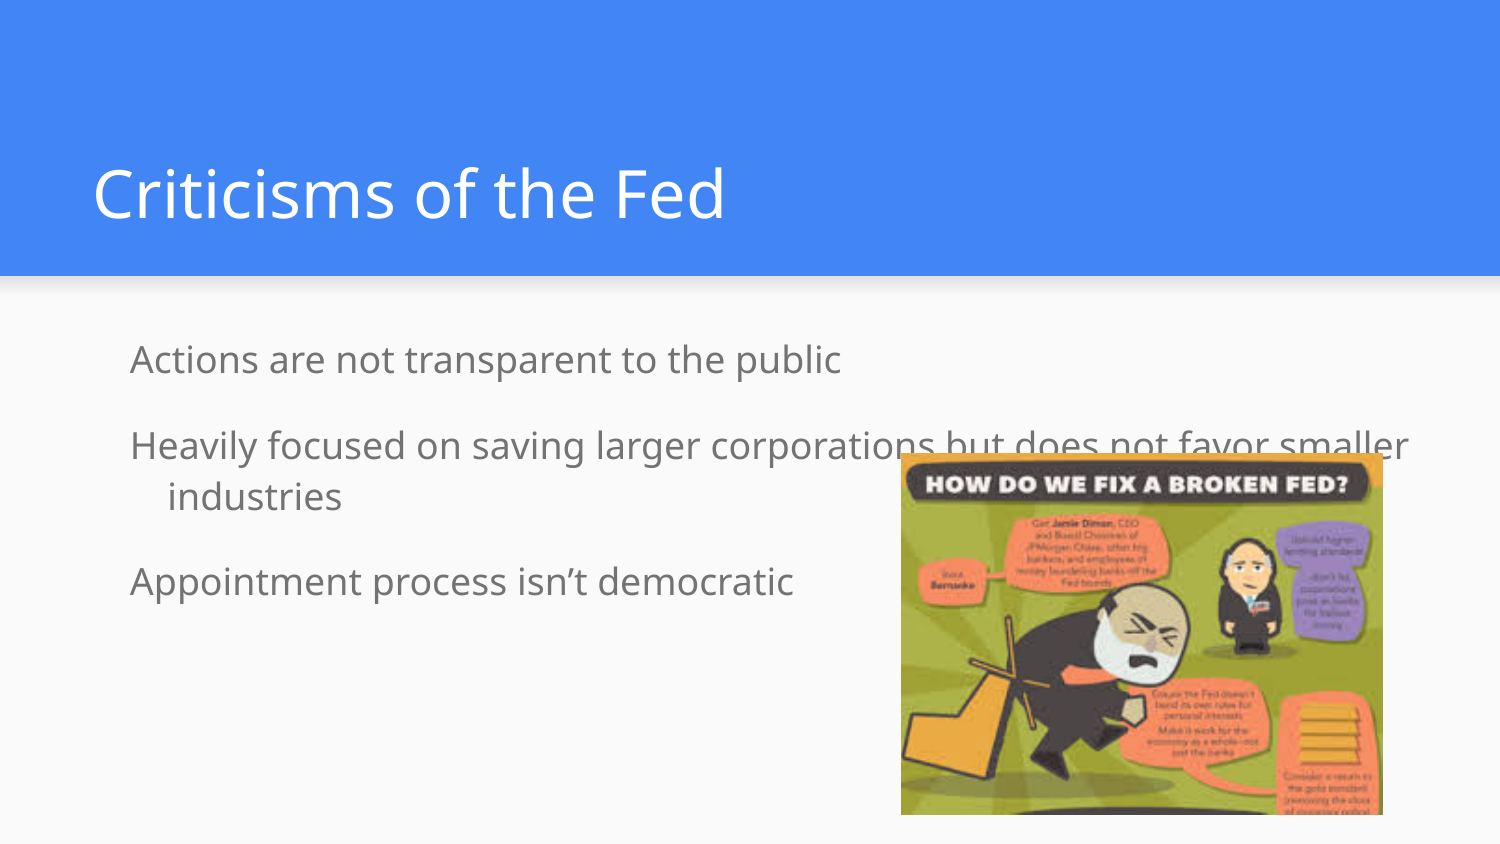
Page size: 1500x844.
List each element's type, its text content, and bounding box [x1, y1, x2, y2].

picture [900, 452, 1383, 815]
title Criticisms of the Fed [77, 121, 1427, 248]
list Actions are not transparent to the public Heavily focused on saving larger corporations but does not favor smaller industries Appointment process isn’t democratic [77, 314, 1427, 760]
